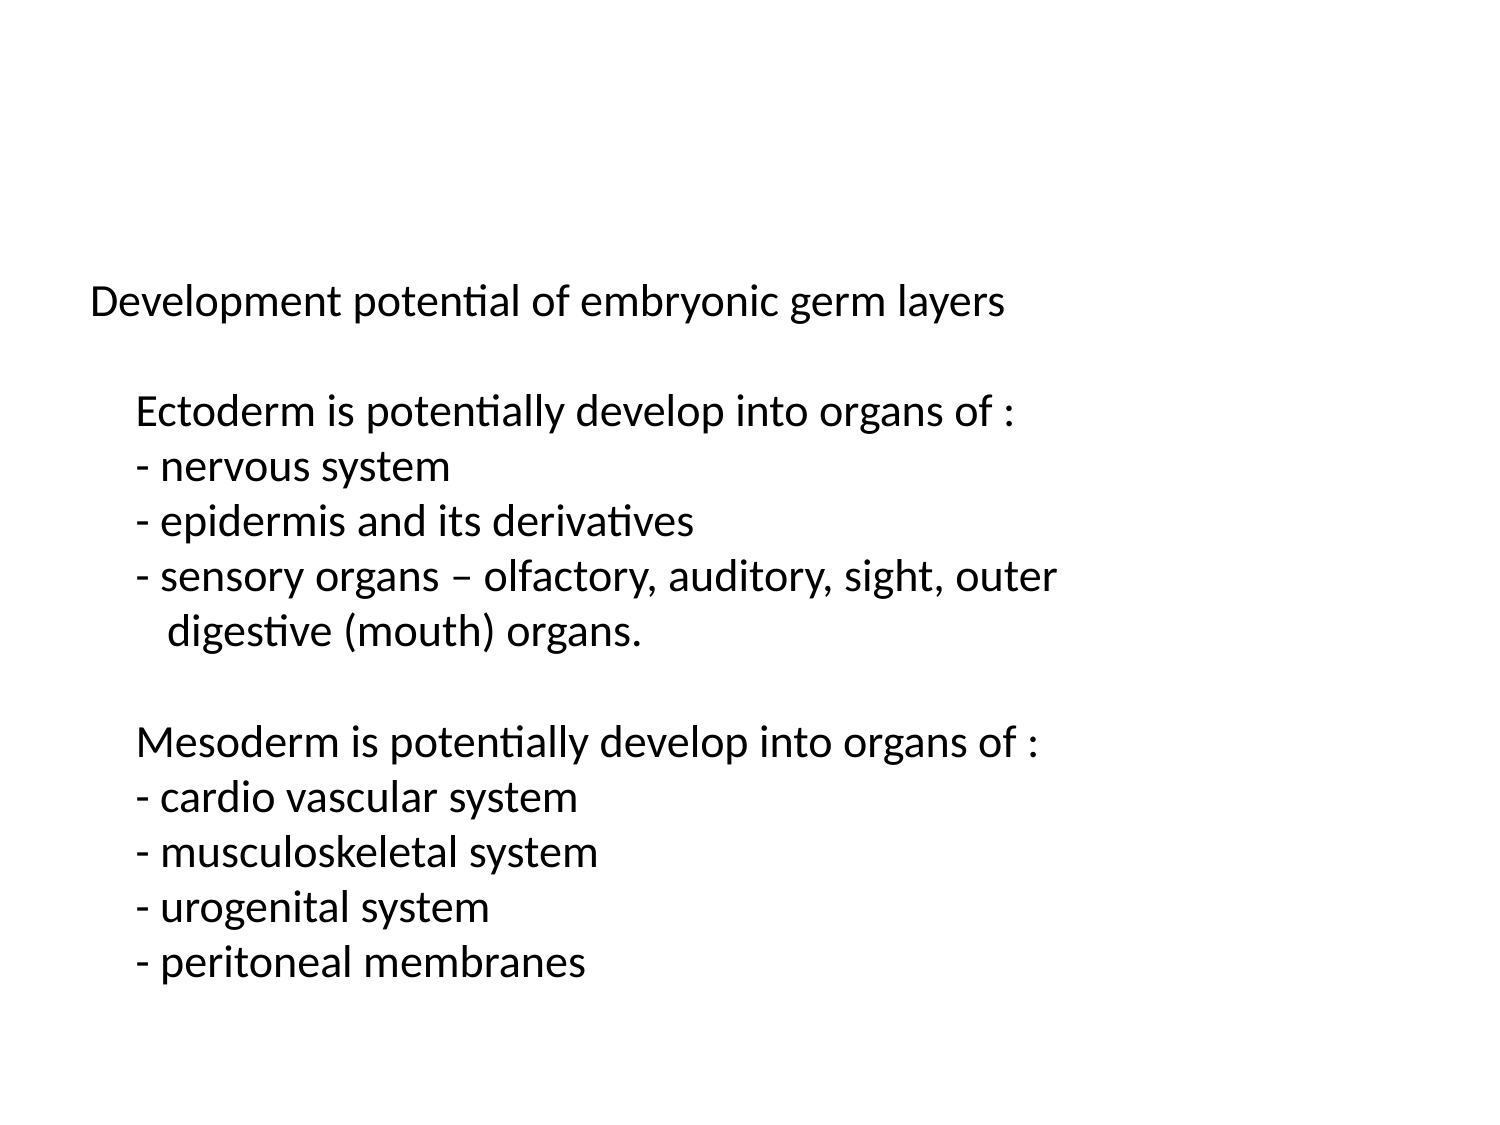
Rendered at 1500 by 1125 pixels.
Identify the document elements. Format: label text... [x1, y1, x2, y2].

list Development potential of embryonic germ layers Ectoderm is potentially develop into organs of : - nervous system - epidermis and its derivatives - sensory organs – olfactory, auditory, sight, outer digestive (mouth) organs. Mesoderm is potentially develop into organs of : - cardio vascular system - musculoskeletal system - urogenital system - peritoneal membranes [75, 262, 1425, 1005]
